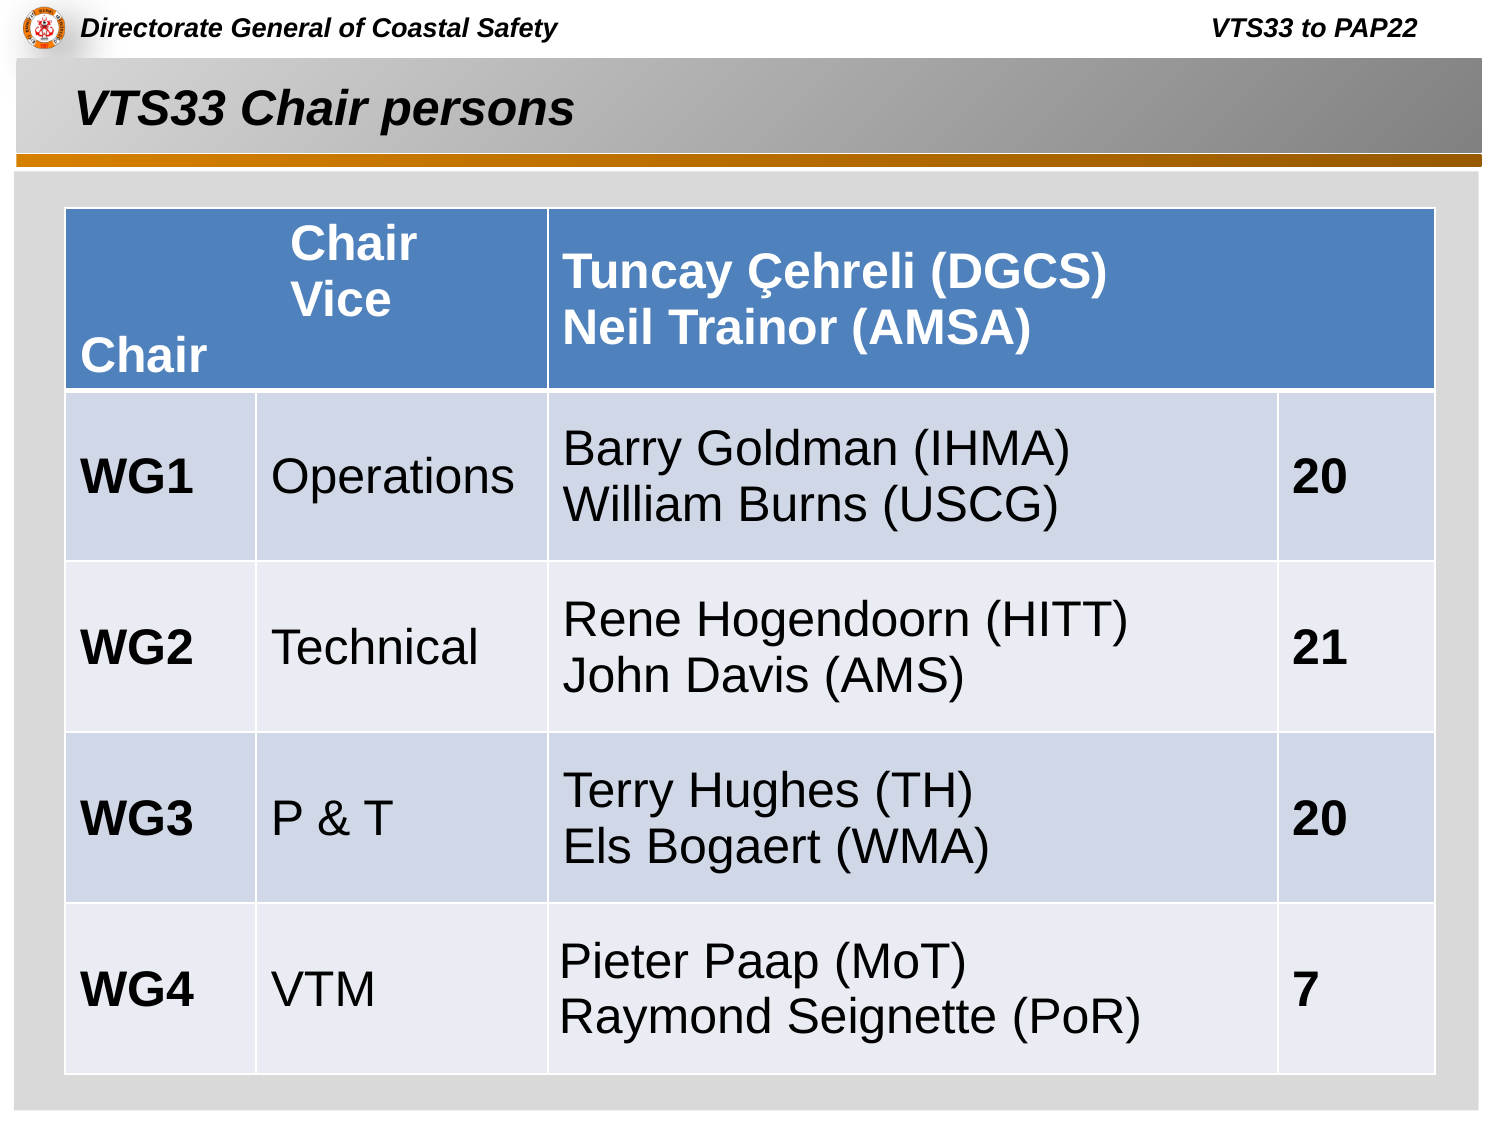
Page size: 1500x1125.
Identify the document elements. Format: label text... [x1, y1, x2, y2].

table_cell Terry Hughes (TH) Els Bogaert (WMA) [549, 733, 1277, 902]
table_cell Operations [257, 393, 547, 560]
table_cell Rene Hogendoorn (HITT) John Davis (AMS) [549, 562, 1277, 731]
table_header Tuncay Çehreli (DGCS) Neil Trainor (AMSA) [549, 209, 1434, 388]
table_cell VTM [257, 904, 547, 1073]
table_cell Technical [257, 562, 547, 731]
picture [23, 6, 65, 49]
table_cell WG4 [66, 904, 255, 1073]
table_cell 21 [1279, 562, 1434, 731]
table_cell WG1 [66, 393, 255, 560]
title VTS33 Chair persons [16, 58, 1482, 153]
table_cell WG2 [66, 562, 255, 731]
table_cell P & T [257, 733, 547, 902]
table_cell Barry Goldman (IHMA) William Burns (USCG) [549, 393, 1277, 560]
table_cell 20 [1279, 733, 1434, 902]
table_header Chair Vice Chair [66, 209, 547, 388]
table_cell 20 [1279, 393, 1434, 560]
table_cell WG3 [66, 733, 255, 902]
table_cell 7 [1279, 904, 1434, 1073]
table_cell Pieter Paap (MoT) Raymond Seignette (PoR) [549, 904, 1277, 1073]
